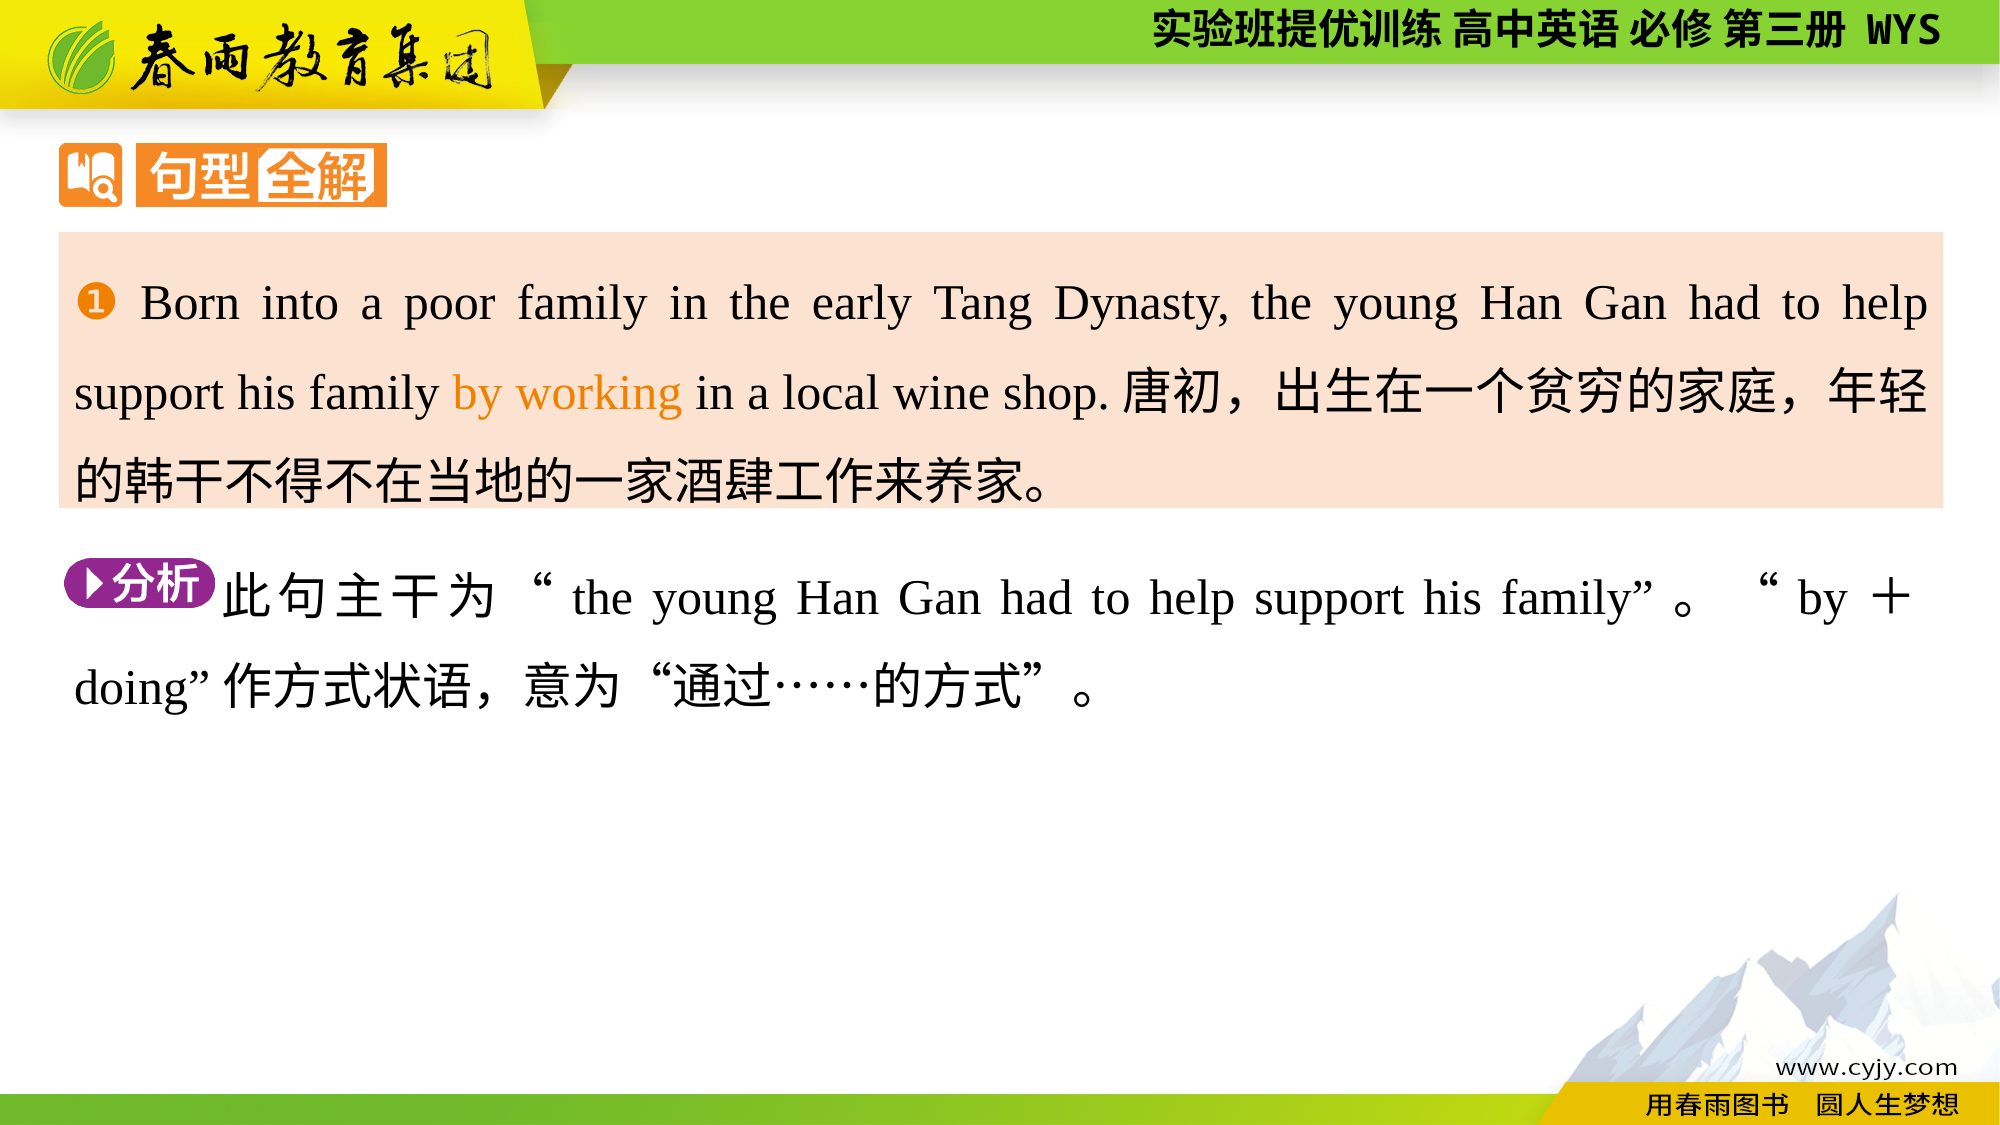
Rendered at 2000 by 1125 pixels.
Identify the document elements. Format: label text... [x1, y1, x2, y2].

text_box 此句主干为“the young Han Gan had to help support his family”。“by＋doing”作方式状语，意为“通过……的方式”。 [59, 527, 1944, 722]
list ❶ Born into a poor family in the early Tang Dynasty, the young Han Gan had to help support his family by working in a local wine shop.唐初，出生在一个贫穷的家庭，年轻的韩干不得不在当地的一家酒肆工作来养家。 [59, 232, 1944, 509]
picture [0, 0, 2000, 1125]
